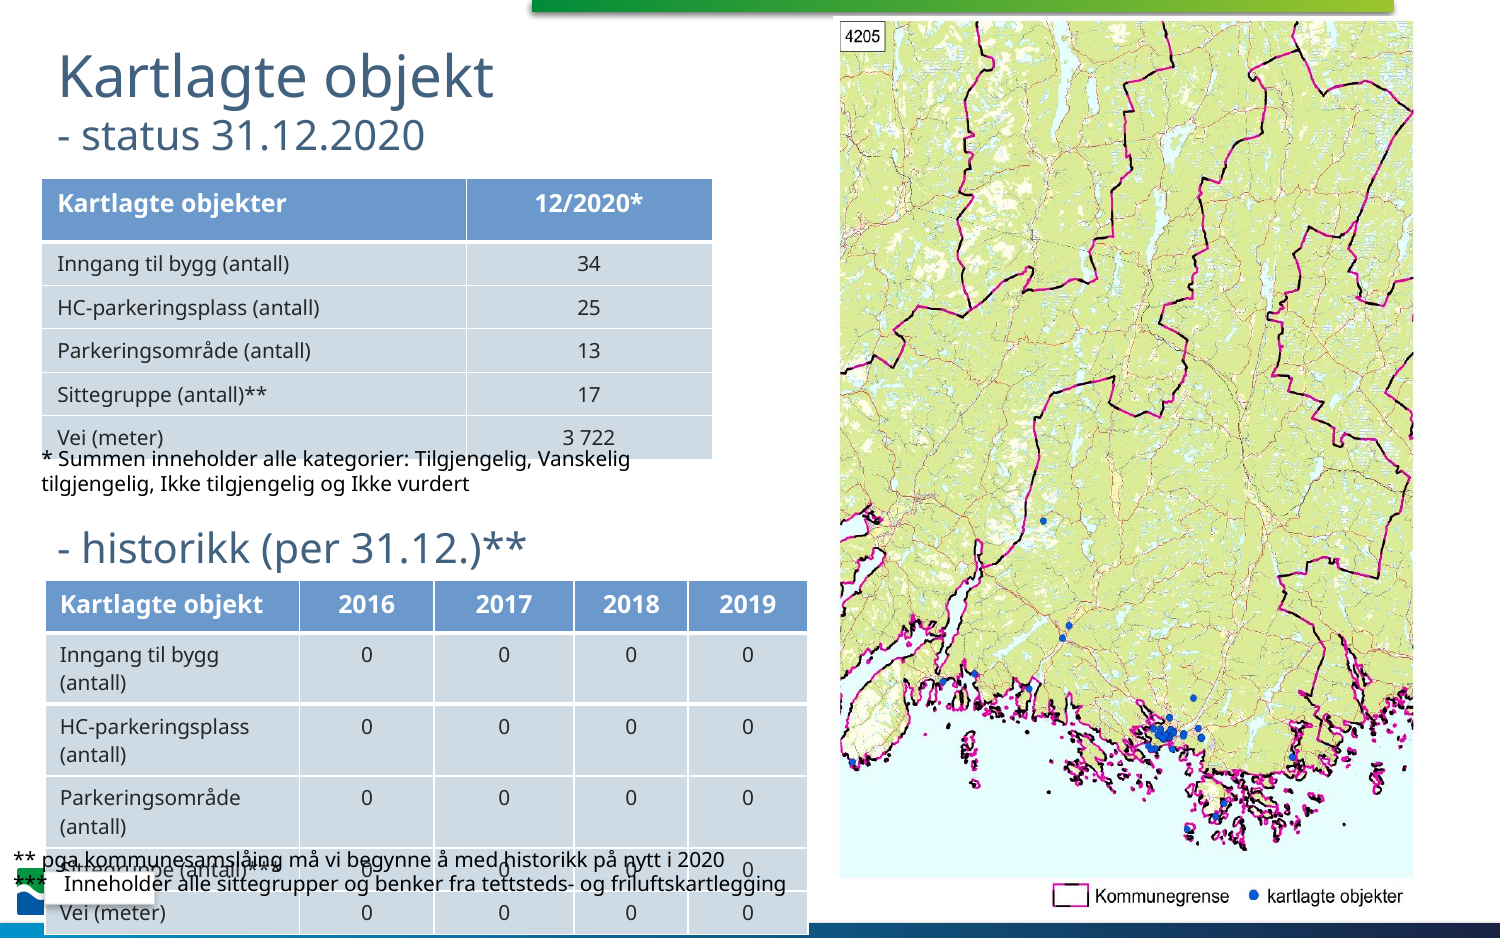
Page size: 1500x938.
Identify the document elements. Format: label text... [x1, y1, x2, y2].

table_cell Inngang til bygg (antall) [46, 635, 299, 702]
table_header 2019 [689, 581, 807, 631]
text_box - historikk (per 31.12.)** [42, 496, 828, 580]
table_cell Sittegruppe (antall)** [42, 373, 466, 415]
table_cell 0 [802, 849, 807, 890]
table_cell 0 [300, 706, 433, 775]
table_cell 0 [575, 777, 687, 838]
table_header 12/2020* [467, 179, 712, 240]
table_cell Inngang til bygg (antall) [42, 244, 466, 285]
table_cell Vei (meter) [46, 904, 299, 934]
table_header Kartlagte objekt [46, 581, 299, 631]
table_cell 0 [435, 777, 573, 838]
text_box ** pga kommunesamslåing må vi begynne å med historikk på nytt i 2020 *** Inneholder alle sittegrupper og benker fra tettsteds- og friluftskartlegging [0, 838, 802, 904]
table_cell 0 [300, 777, 433, 838]
table_cell 34 [467, 244, 712, 285]
table_header 2018 [575, 581, 687, 631]
table_cell Parkeringsområde (antall) [42, 329, 466, 372]
table_cell 25 [467, 286, 712, 328]
table_cell 17 [467, 373, 712, 415]
table_cell 0 [689, 635, 807, 702]
table_cell 0 [300, 904, 433, 934]
table_header 2017 [435, 581, 573, 631]
table_cell 0 [435, 635, 573, 702]
table_cell 3 722 [467, 416, 712, 459]
table_cell 0 [575, 635, 687, 702]
table_cell Parkeringsområde (antall) [46, 777, 299, 838]
text_box Kartlagte objekt - status 31.12.2020 [42, 24, 828, 167]
table_header Kartlagte objekter [42, 179, 466, 240]
table_cell 0 [435, 706, 573, 775]
picture [833, 16, 1419, 913]
table_cell 0 [689, 706, 807, 775]
table_cell HC-parkeringsplass (antall) [42, 286, 466, 328]
table_cell 0 [689, 777, 807, 847]
table_cell 0 [435, 904, 573, 934]
table_cell 0 [575, 904, 687, 934]
table_cell Vei (meter) [42, 416, 466, 438]
table_header 2016 [300, 581, 433, 631]
table_cell HC-parkeringsplass (antall) [46, 706, 299, 775]
table_cell 0 [575, 706, 687, 775]
table_cell 0 [300, 635, 433, 702]
table_cell 13 [467, 329, 712, 372]
table_cell 0 [689, 892, 807, 934]
text_box * Summen inneholder alle kategorier: Tilgjengelig, Vanskelig tilgjengelig, Ikke tilgjengelig og Ikke vurdert [26, 438, 711, 504]
